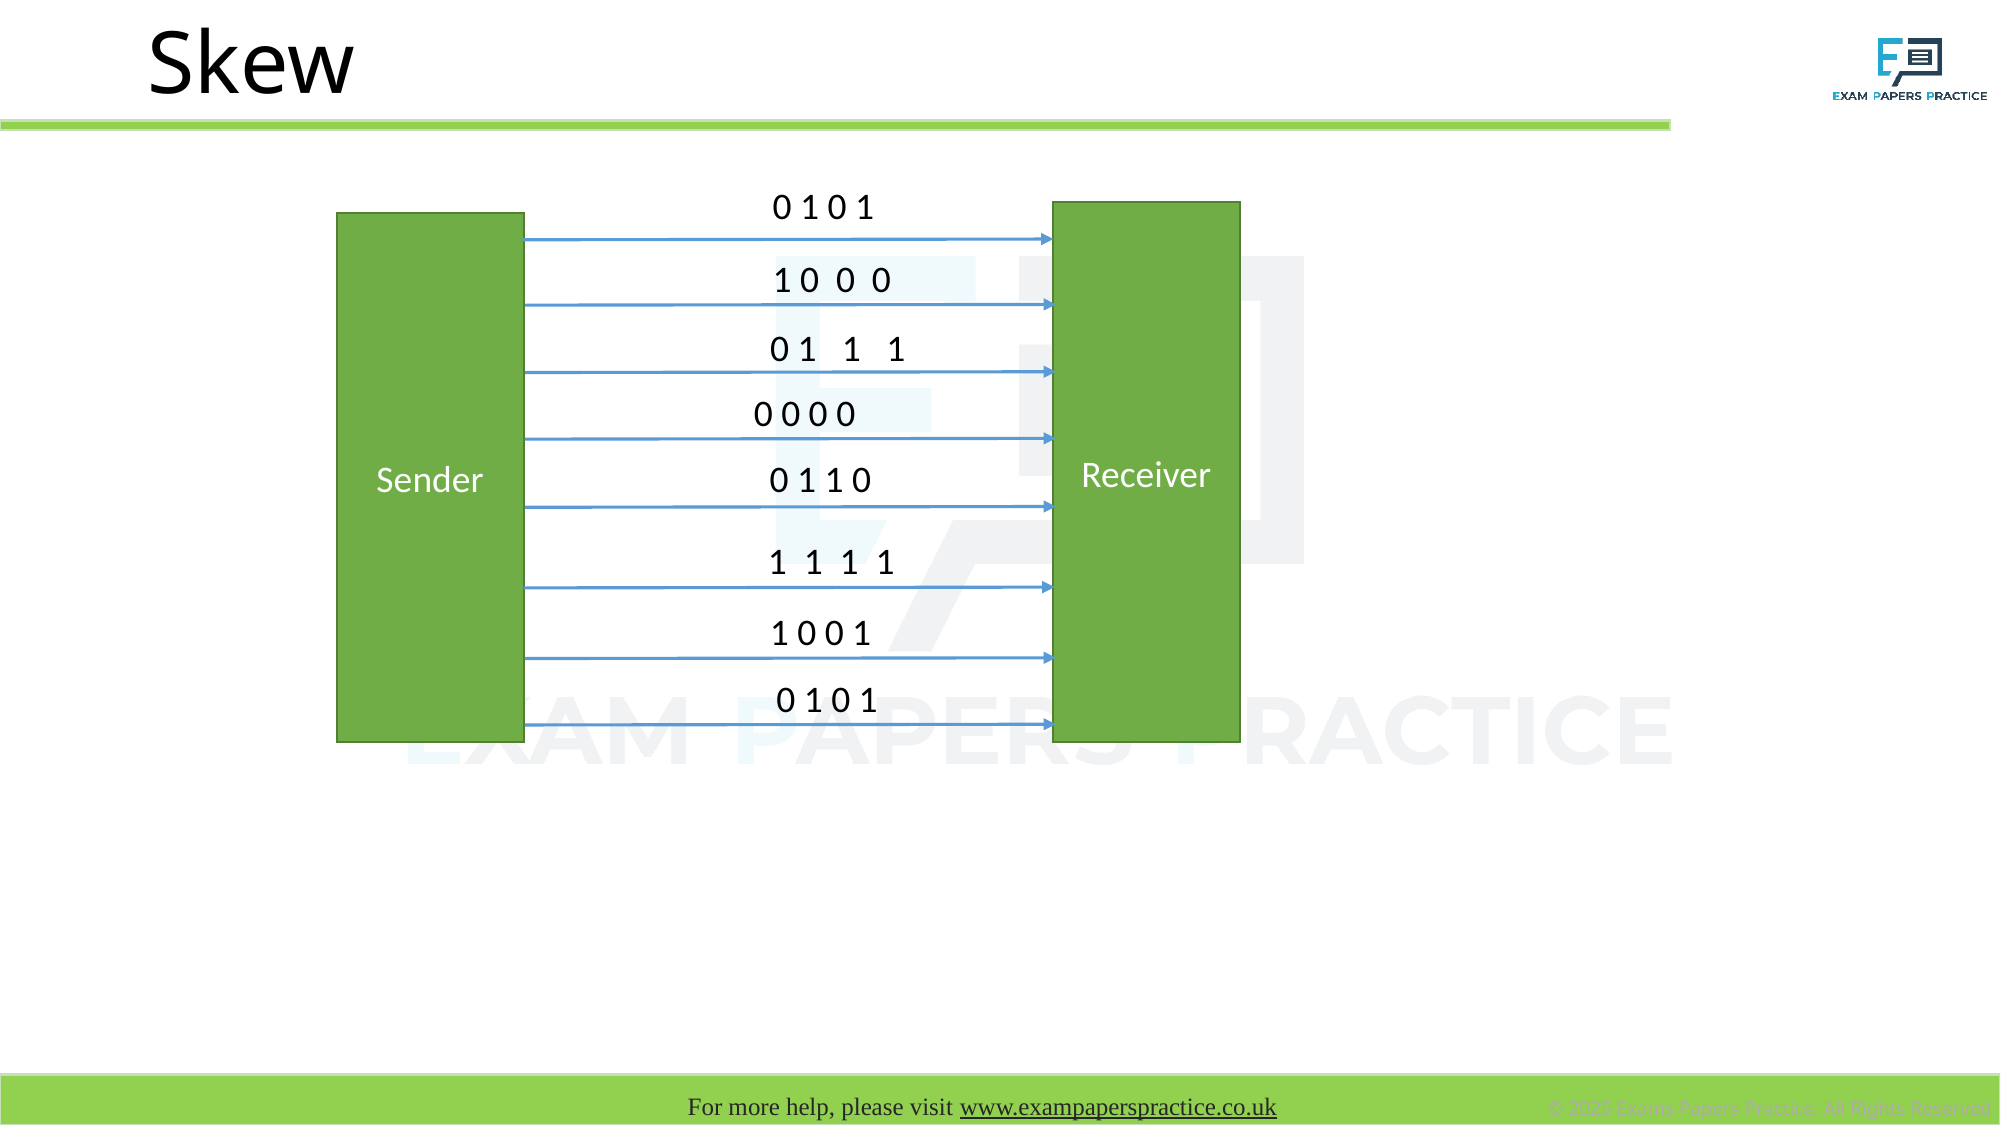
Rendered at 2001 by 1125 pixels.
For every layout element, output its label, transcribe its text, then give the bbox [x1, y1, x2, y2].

text_box 0 1 0 1 [757, 174, 890, 235]
text_box 0 0 0 0 [739, 381, 871, 438]
text_box Receiver [1052, 201, 1241, 743]
text_box 0 1 0 1 [753, 667, 893, 724]
text_box 0 1 1 1 [755, 373, 921, 377]
title Skew [132, 11, 1858, 121]
text_box 0 1 1 1 [755, 317, 921, 371]
text_box Sender [336, 212, 525, 743]
text_box 0 1 1 0 [754, 447, 887, 506]
text_box 1 0 0 1 [755, 600, 895, 657]
text_box 1 0 0 0 [758, 248, 907, 304]
text_box 1 1 1 1 [753, 529, 910, 587]
